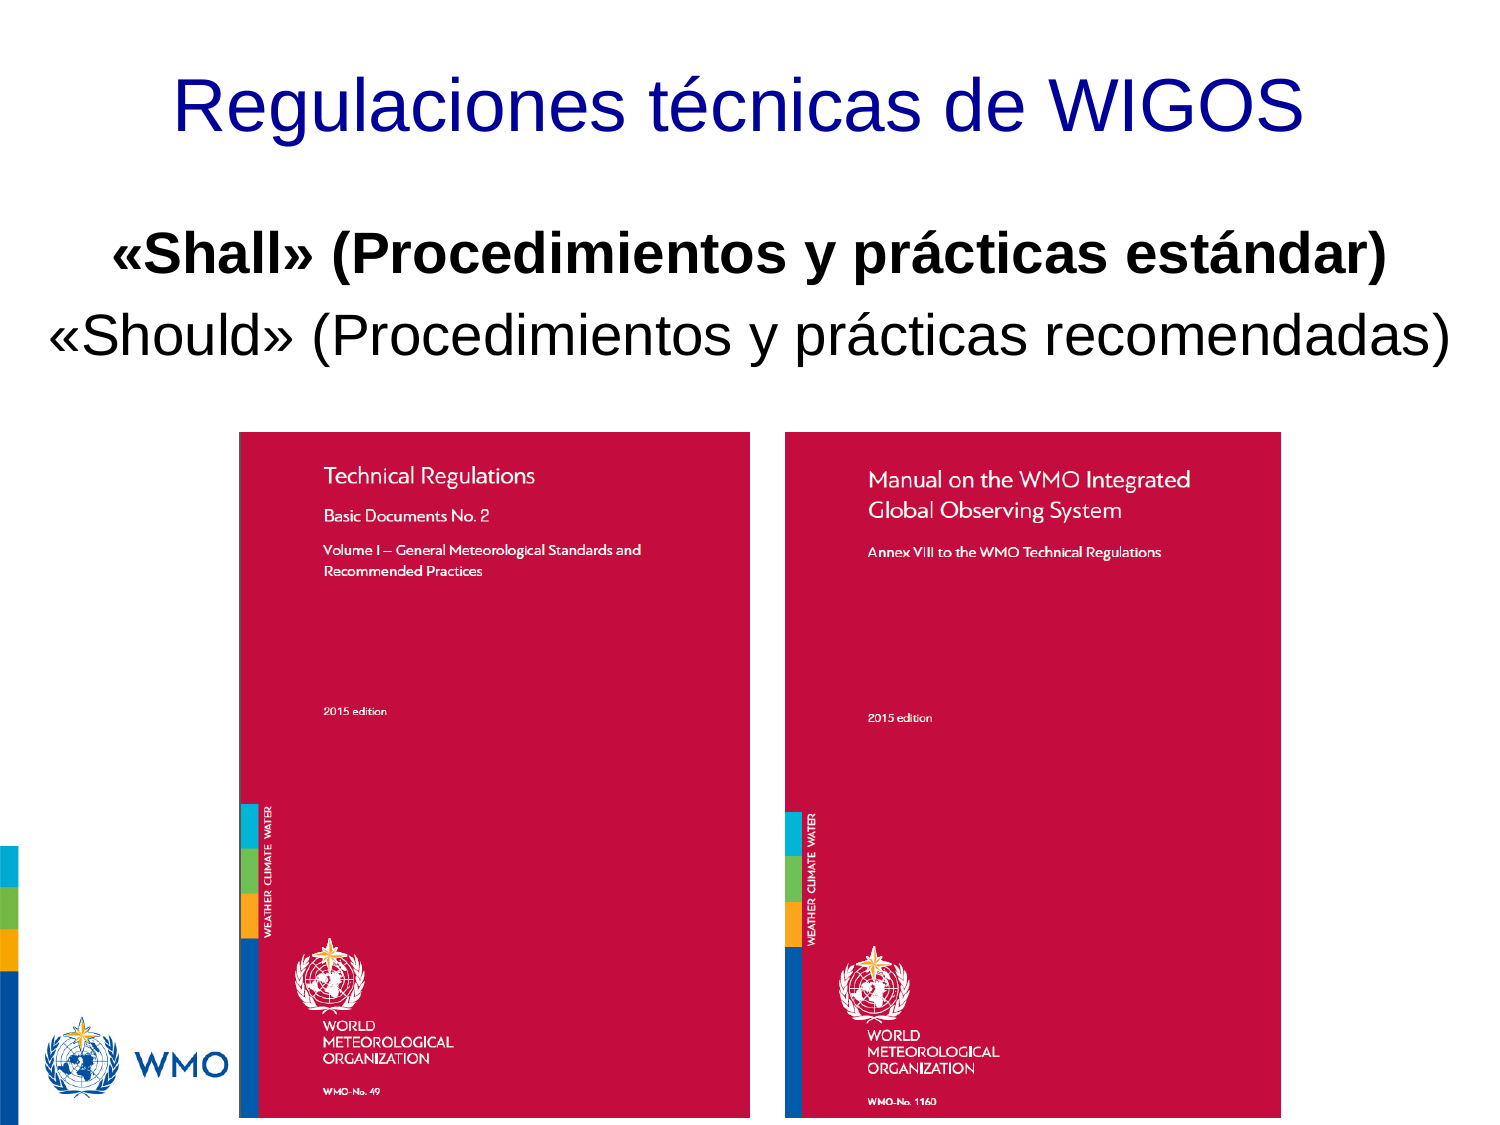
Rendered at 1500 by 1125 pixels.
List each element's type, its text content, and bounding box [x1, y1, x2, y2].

list «Shall» (Procedimientos y prácticas estándar) «Should» (Procedimientos y prácticas recomendadas) [17, 208, 1483, 445]
picture [0, 432, 751, 1125]
title Regulaciones técnicas de WIGOS [0, 42, 1500, 161]
picture [785, 432, 1281, 1118]
